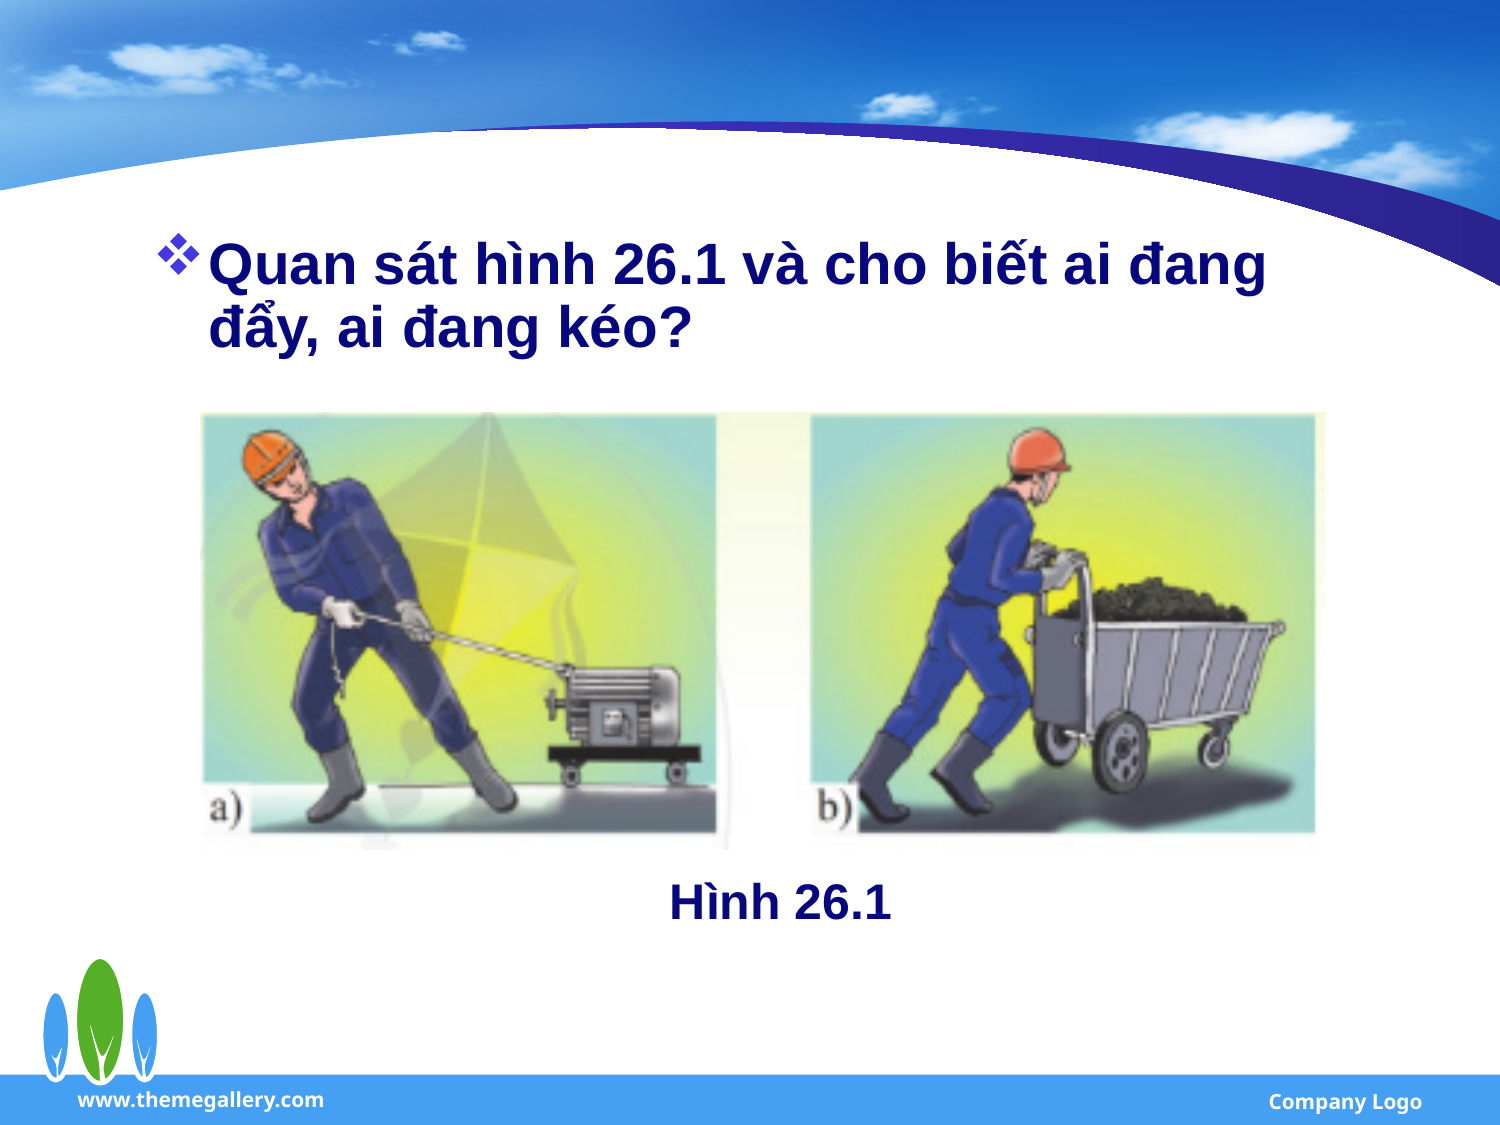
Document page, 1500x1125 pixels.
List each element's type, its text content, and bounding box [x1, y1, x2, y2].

picture [199, 412, 1326, 851]
footer Company Logo [987, 1080, 1438, 1113]
slide_number www.themegallery.com [62, 1078, 476, 1113]
list Quan sát hình 26.1 và cho biết ai đang đẩy, ai đang kéo? [137, 226, 1331, 828]
text_box Hình 26.1 [262, 861, 1300, 937]
picture [0, 0, 1500, 221]
